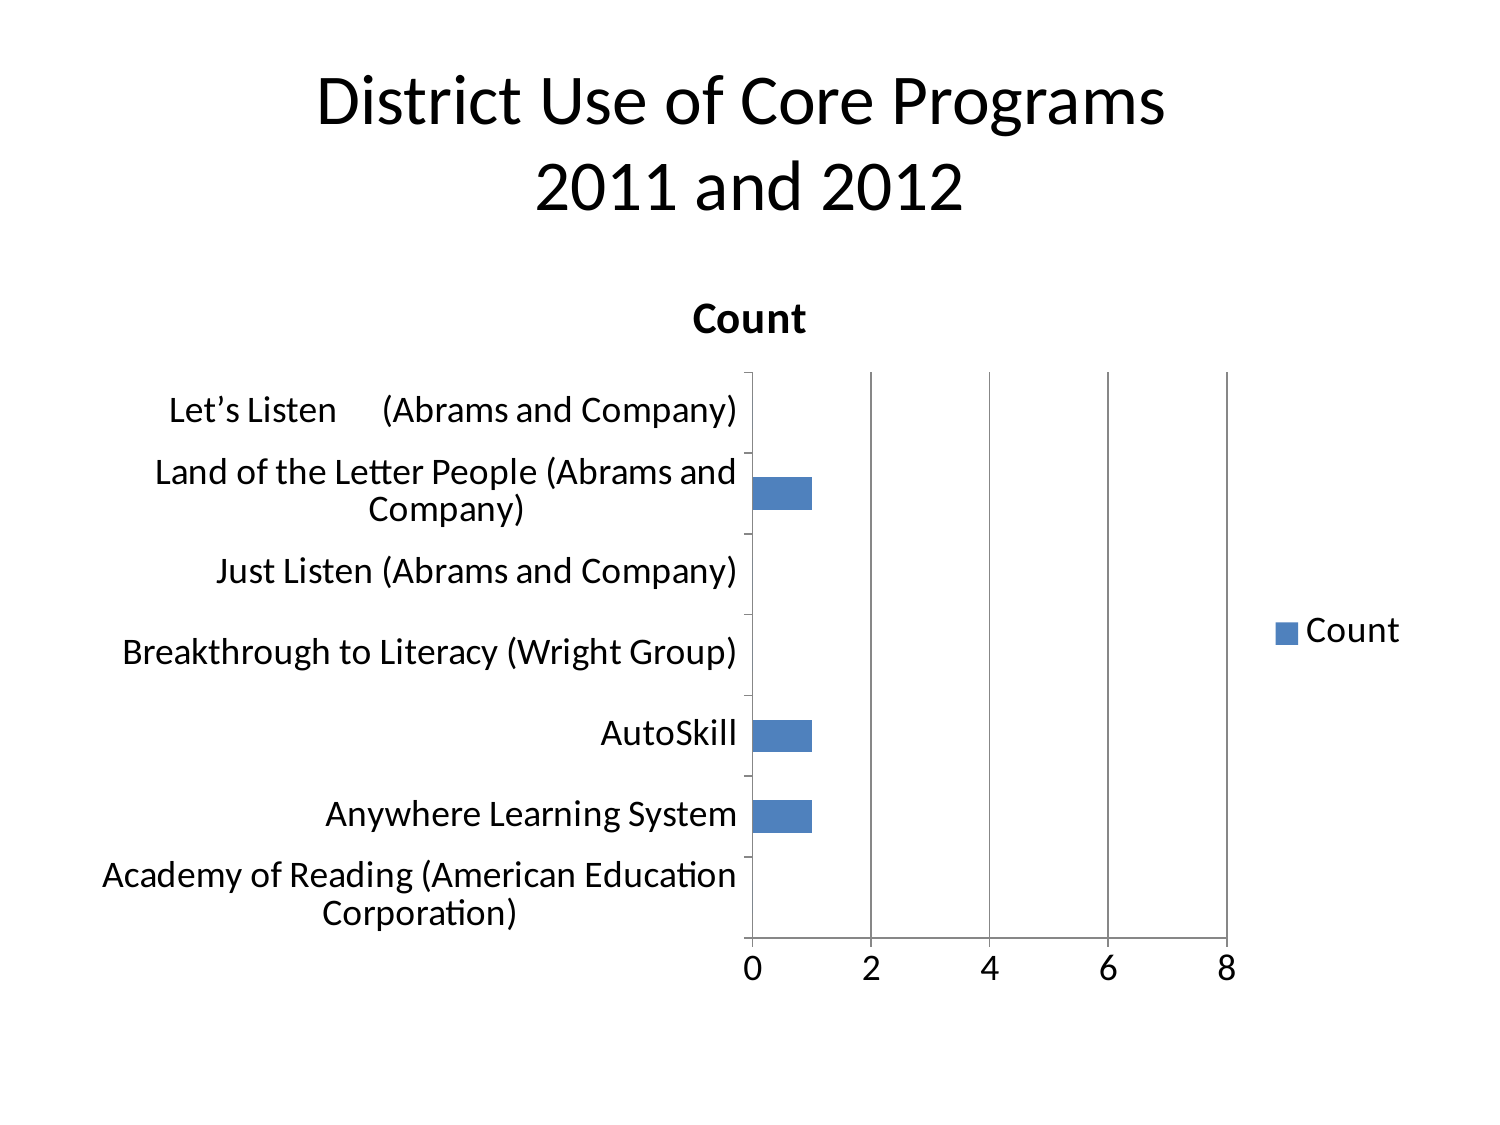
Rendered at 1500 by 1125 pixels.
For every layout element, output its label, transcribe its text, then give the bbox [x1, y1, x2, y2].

title District Use of Core Programs 2011 and 2012 [75, 45, 1425, 233]
chart [74, 262, 1426, 1006]
